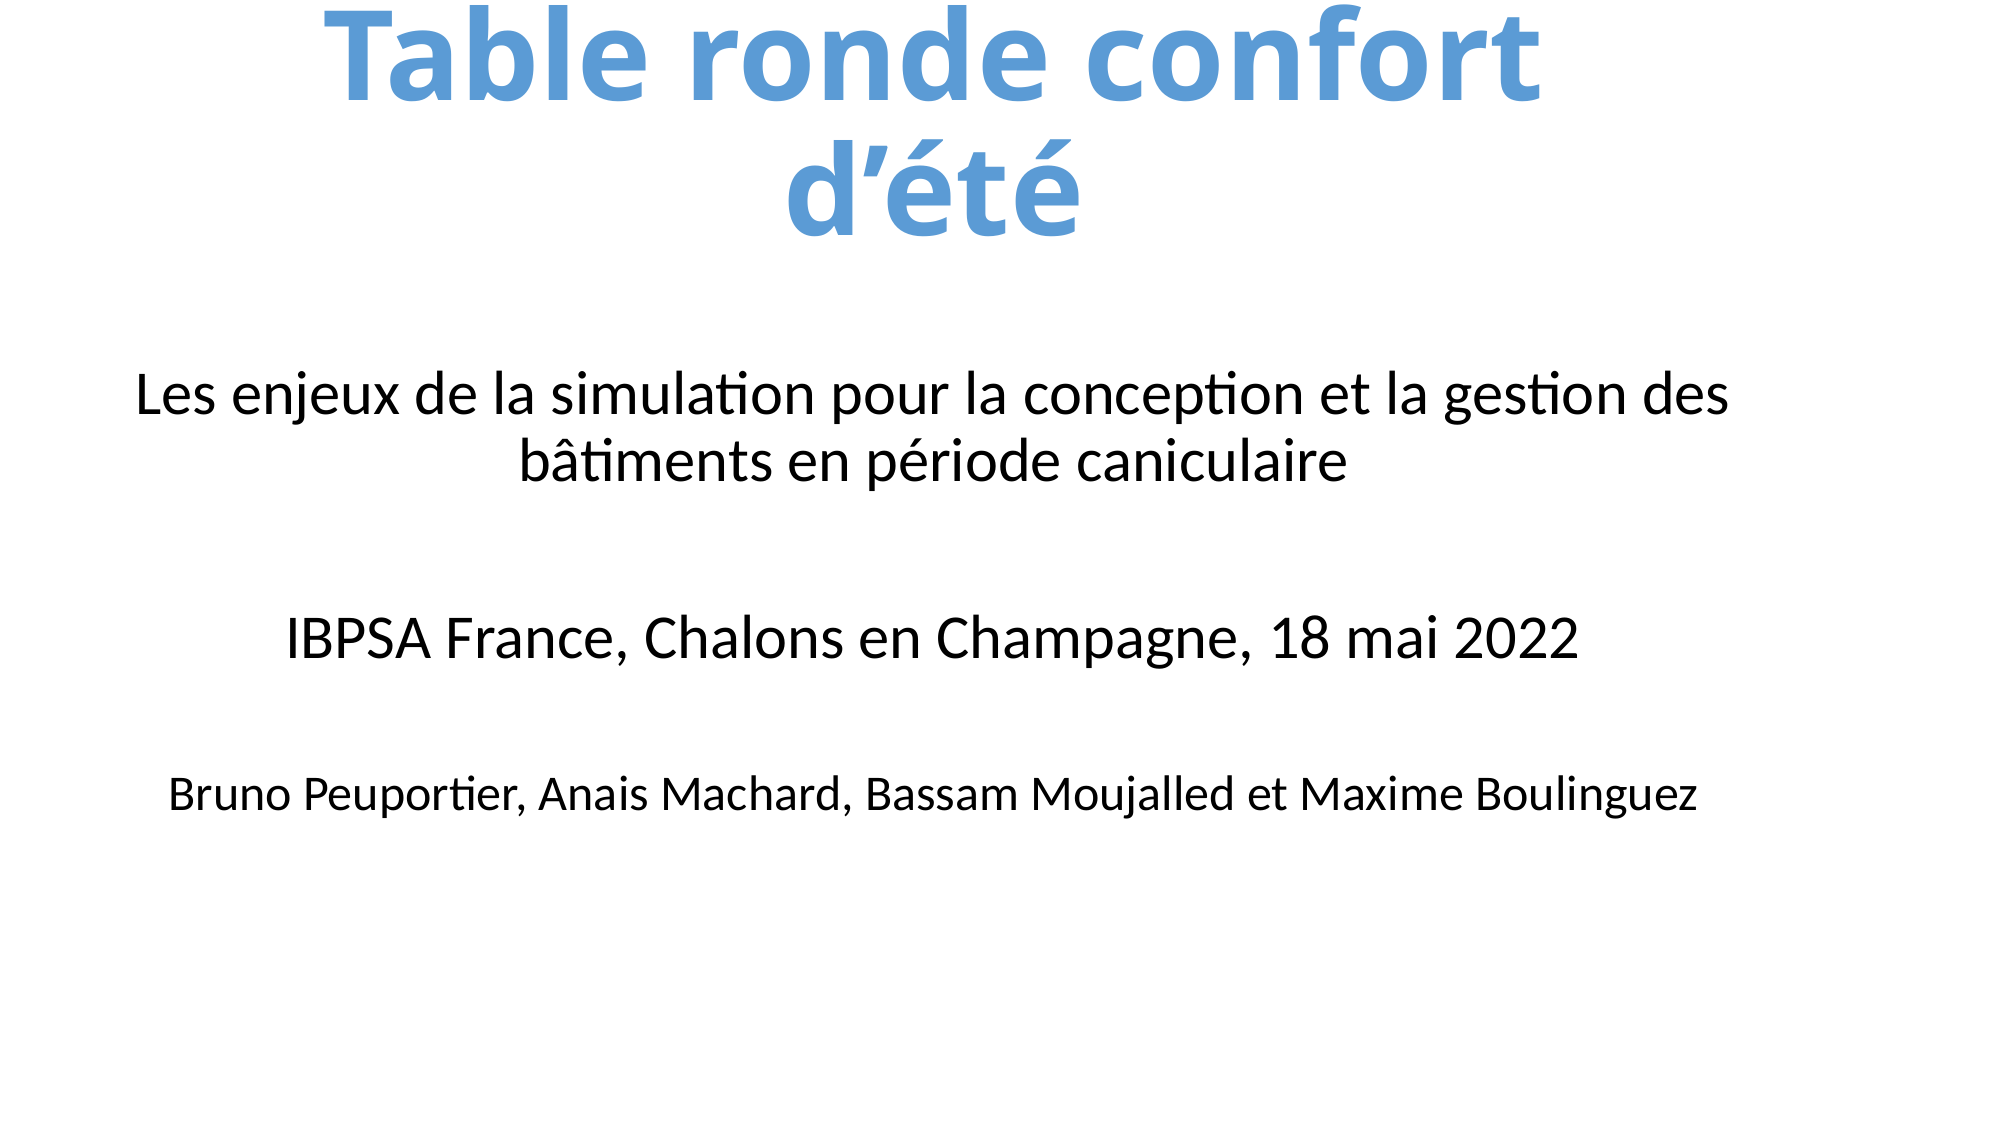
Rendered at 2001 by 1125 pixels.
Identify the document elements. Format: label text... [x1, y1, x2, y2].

subtitle Les enjeux de la simulation pour la conception et la gestion des bâtiments en période caniculaire IBPSA France, Chalons en Champagne, 18 mai 2022 Bruno Peuportier, Anais Machard, Bassam Moujalled et Maxime Boulinguez [117, 352, 1750, 836]
title Table ronde confort d’été [183, 0, 1684, 270]
